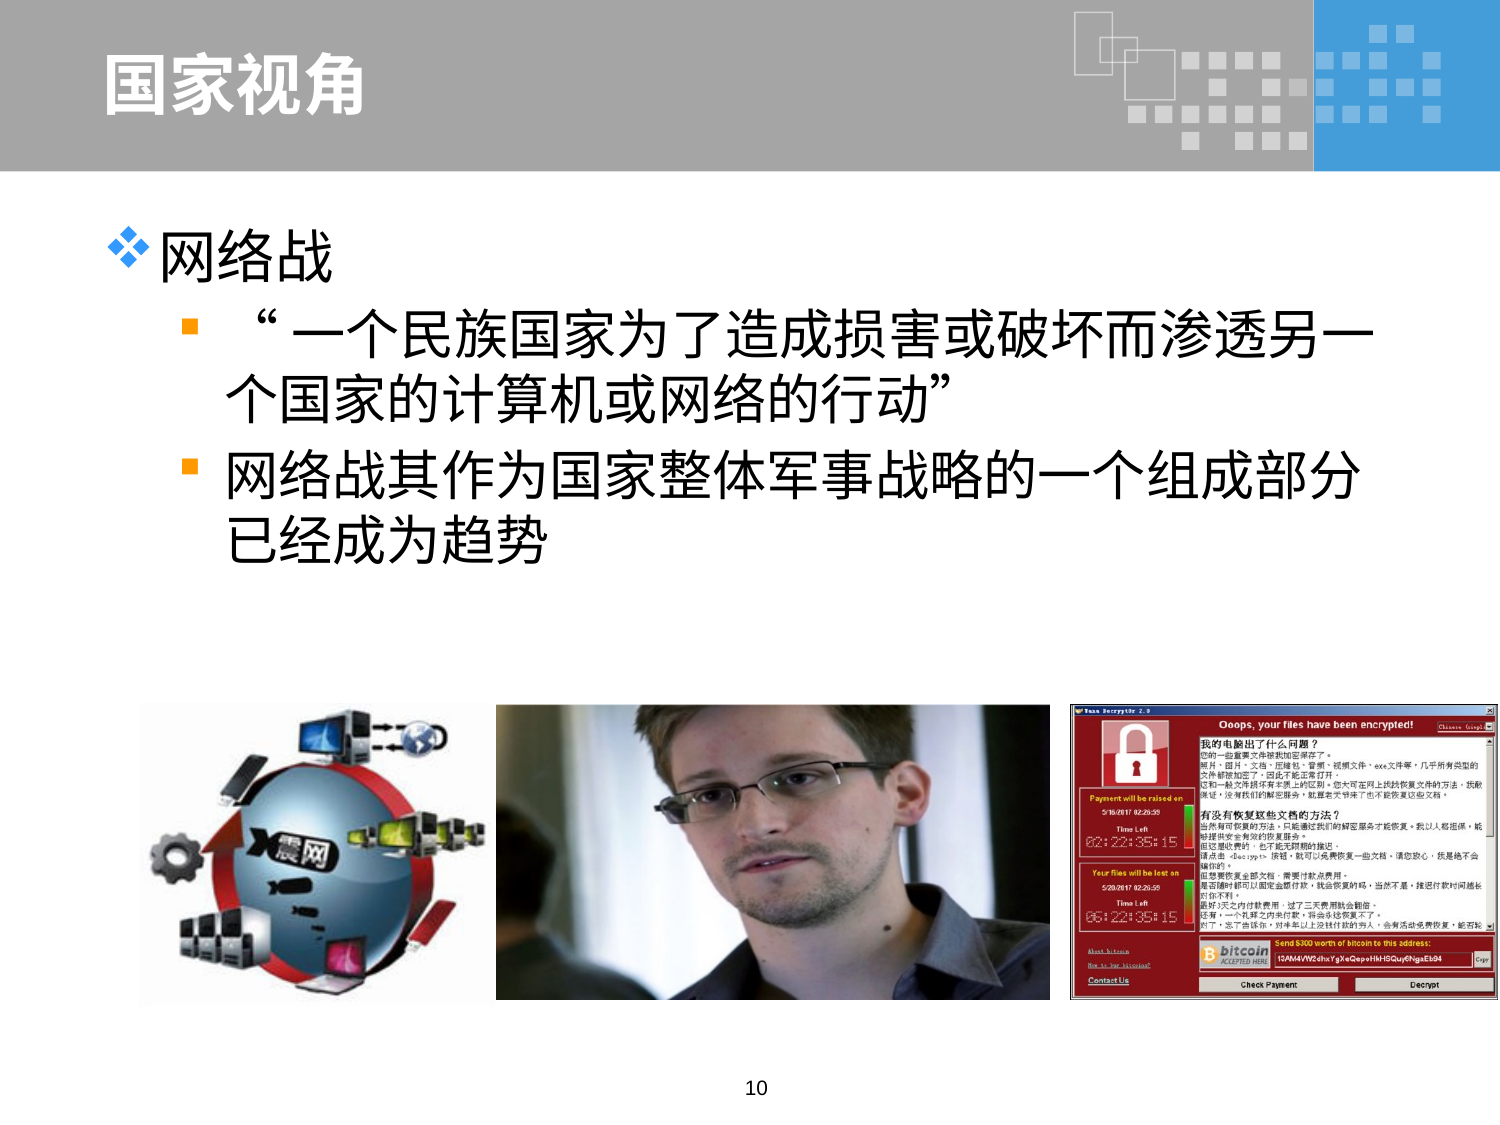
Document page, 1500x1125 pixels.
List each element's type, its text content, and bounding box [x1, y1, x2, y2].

picture [139, 703, 1050, 1008]
title 国家视角 [87, 42, 1252, 123]
picture [1069, 703, 1498, 1001]
slide_number 10 [687, 1066, 826, 1111]
list 网络战 “一个民族国家为了造成损害或破坏而渗透另一个国家的计算机或网络的行动” 网络战其作为国家整体军事战略的一个组成部分已经成为趋势 [87, 212, 1432, 1050]
